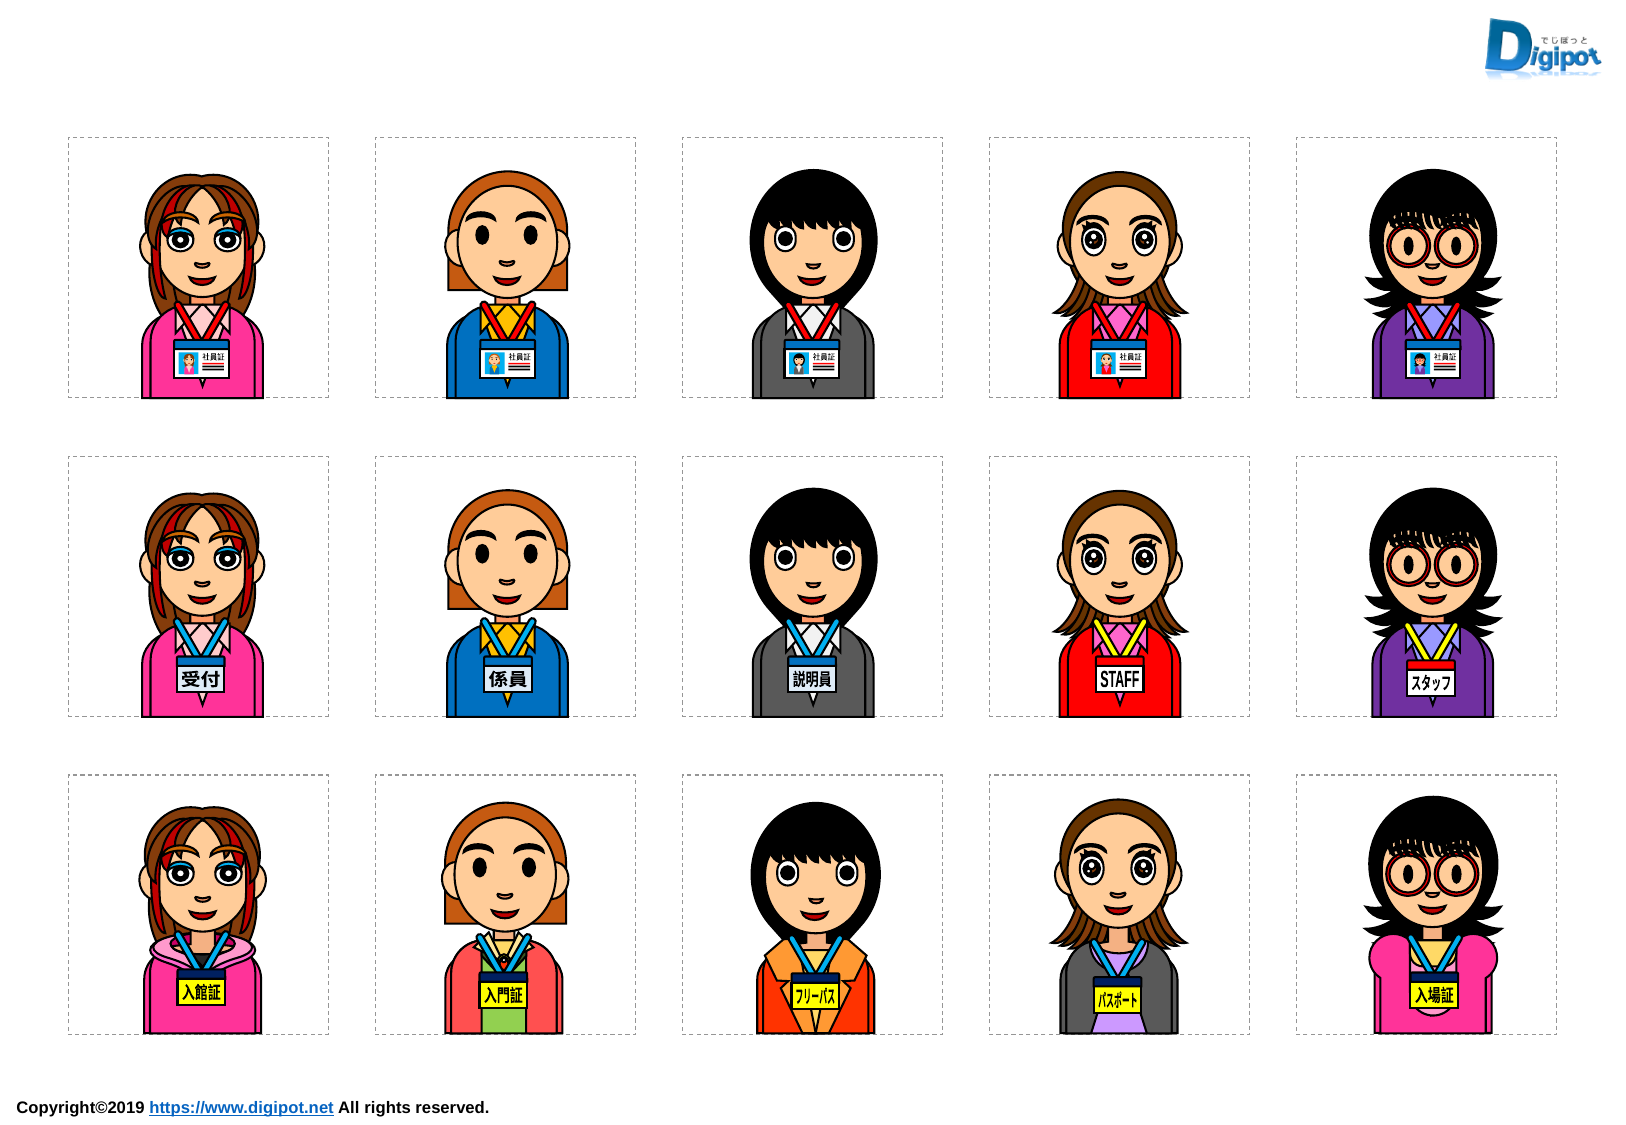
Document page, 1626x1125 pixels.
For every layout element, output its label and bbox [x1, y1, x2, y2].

text_box [1055, 799, 1182, 1034]
text_box [140, 493, 265, 717]
text_box [751, 802, 880, 1034]
text_box [1057, 172, 1182, 399]
text_box [442, 802, 569, 1034]
picture [1485, 18, 1602, 82]
text_box [139, 807, 266, 1034]
text_box [445, 171, 570, 399]
text_box [750, 169, 877, 399]
text_box [750, 488, 877, 717]
text_box [1365, 796, 1502, 1034]
text_box [1366, 488, 1501, 717]
text_box [1366, 169, 1501, 399]
text_box [445, 490, 570, 717]
text_box [1057, 490, 1182, 717]
text_box [140, 174, 265, 399]
